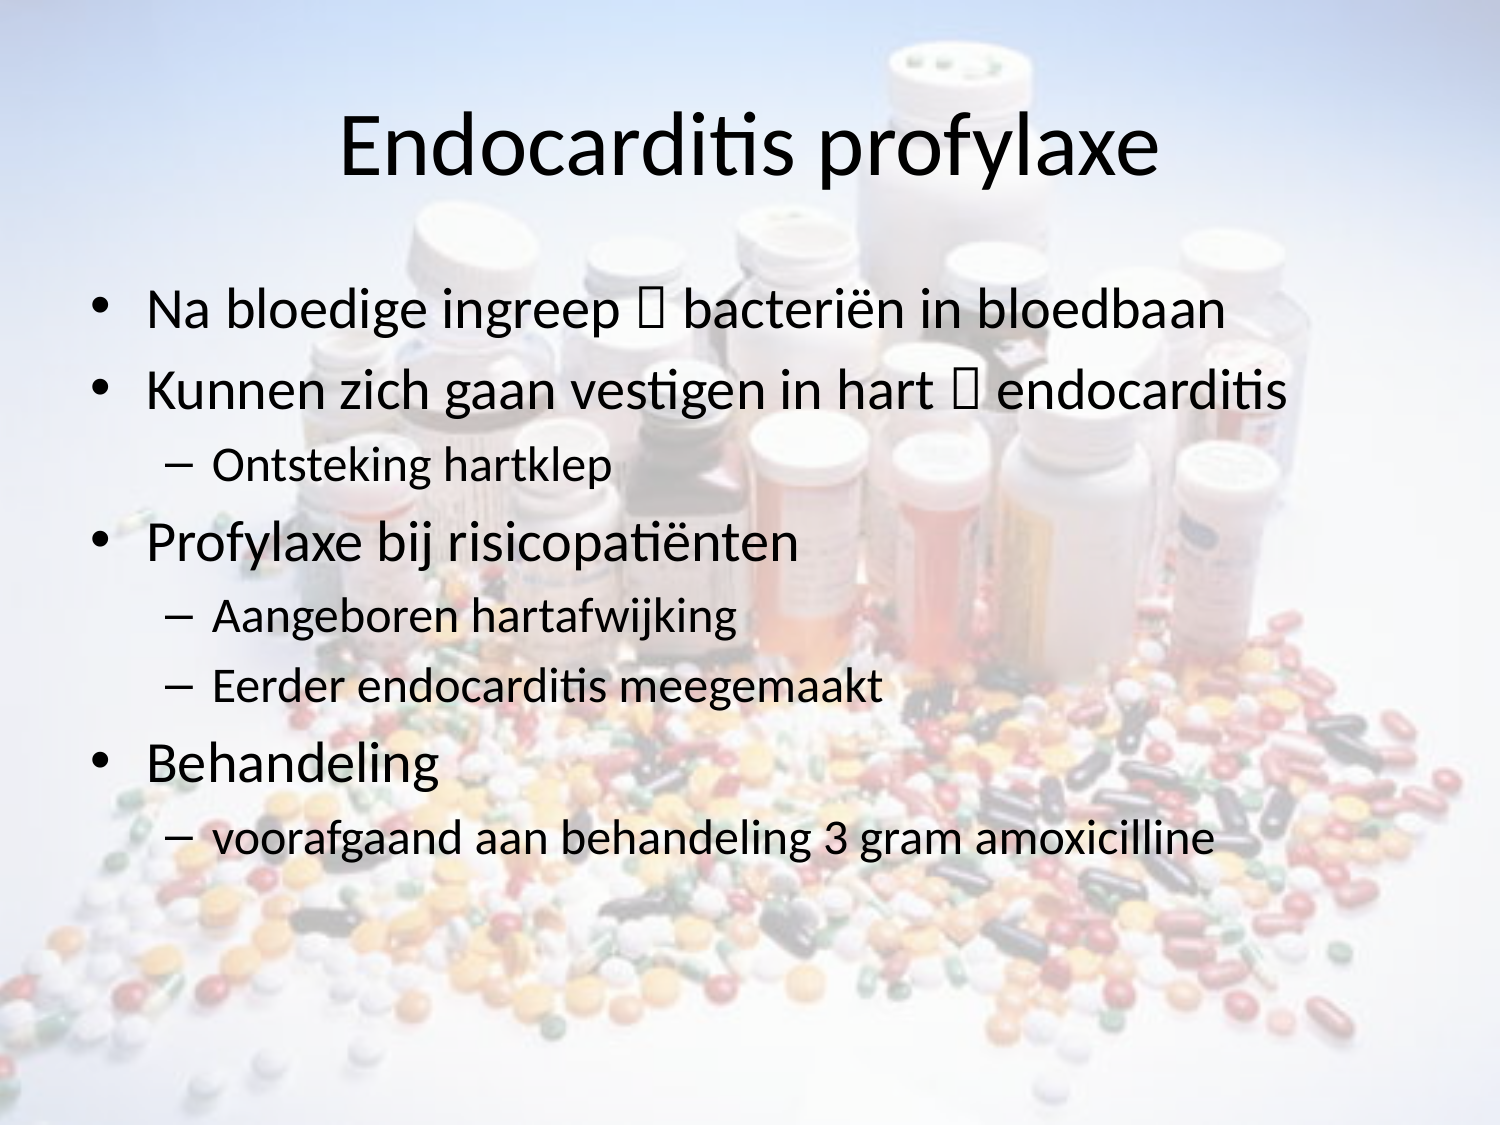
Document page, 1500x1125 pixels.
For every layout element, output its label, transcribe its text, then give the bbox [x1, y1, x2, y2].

list Na bloedige ingreep  bacteriën in bloedbaan Kunnen zich gaan vestigen in hart  endocarditis Ontsteking hartklep Profylaxe bij risicopatiënten Aangeboren hartafwijking Eerder endocarditis meegemaakt Behandeling voorafgaand aan behandeling 3 gram amoxicilline [75, 262, 1459, 1005]
title Endocarditis profylaxe [75, 45, 1425, 233]
